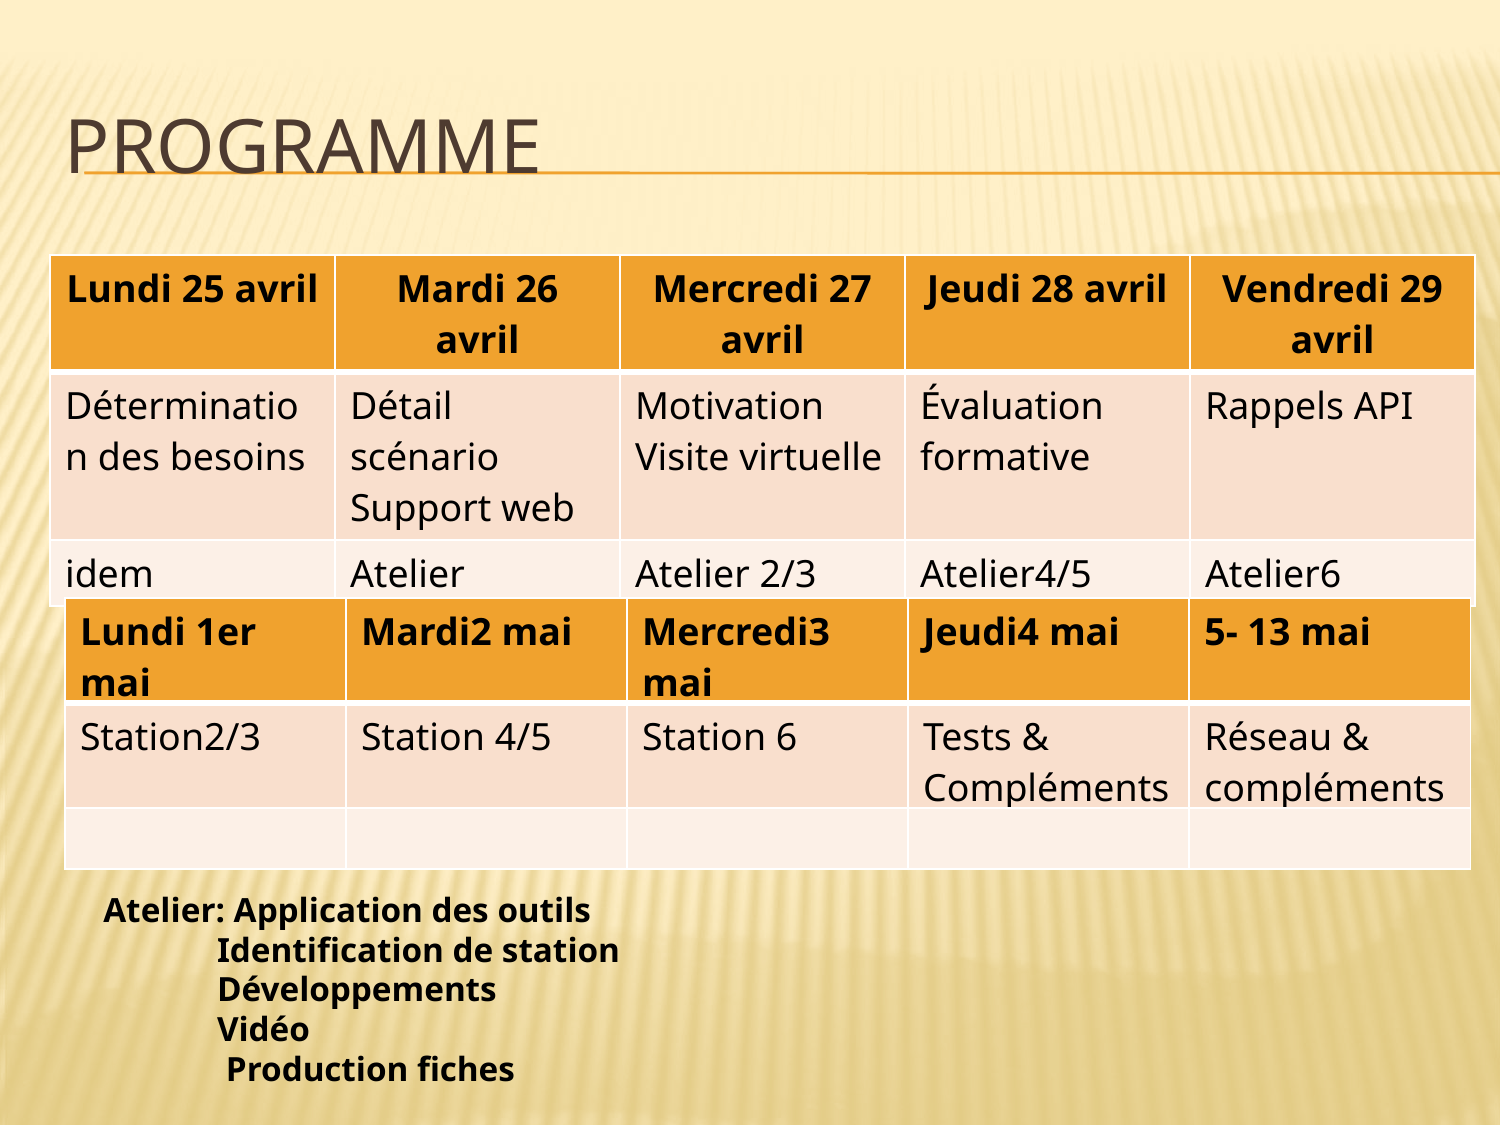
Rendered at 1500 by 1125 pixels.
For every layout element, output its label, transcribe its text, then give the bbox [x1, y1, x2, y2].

table_cell [66, 809, 345, 868]
table_header Mardi2 mai [347, 599, 626, 700]
table_cell Rappels API [1191, 375, 1474, 539]
table_header Mercredi 27 avril [621, 256, 904, 369]
table_cell Tests & Compléments [909, 706, 1188, 807]
table_header Lundi 25 avril [51, 256, 334, 369]
table_header Jeudi 28 avril [906, 256, 1189, 369]
table_header Mercredi3 mai [628, 599, 907, 700]
table_header 5- 13 mai [1190, 599, 1470, 700]
table_cell Réseau & compléments [1190, 706, 1470, 807]
table_header Vendredi 29 avril [1191, 256, 1474, 369]
table_cell Atelier 2/3 [621, 541, 904, 597]
table_cell Évaluation formative [906, 375, 1189, 539]
table_cell [628, 809, 907, 868]
table_cell [347, 809, 626, 868]
table_header Mardi 26 avril [336, 256, 619, 369]
table_cell Motivation Visite virtuelle [621, 375, 904, 539]
title Programme [50, 75, 1475, 213]
table_cell Détail scénario Support web [336, 375, 619, 539]
table_cell Station 6 [628, 706, 907, 807]
table_cell [909, 809, 1188, 868]
table_cell Atelier6 [1191, 541, 1474, 605]
table_cell Détermination des besoins [51, 375, 334, 539]
text_box Atelier: Application des outils Identification de station Développements Vidéo Production fiches [88, 881, 1436, 1096]
table_cell Atelier4/5 [906, 541, 1189, 597]
table_header Lundi 1er mai [66, 599, 345, 700]
table_cell [1190, 809, 1470, 868]
table_cell Atelier [336, 541, 619, 597]
table_header Jeudi4 mai [909, 599, 1188, 700]
table_cell Station 4/5 [347, 706, 626, 807]
table_cell Station2/3 [66, 706, 345, 807]
table_cell idem [51, 541, 334, 605]
